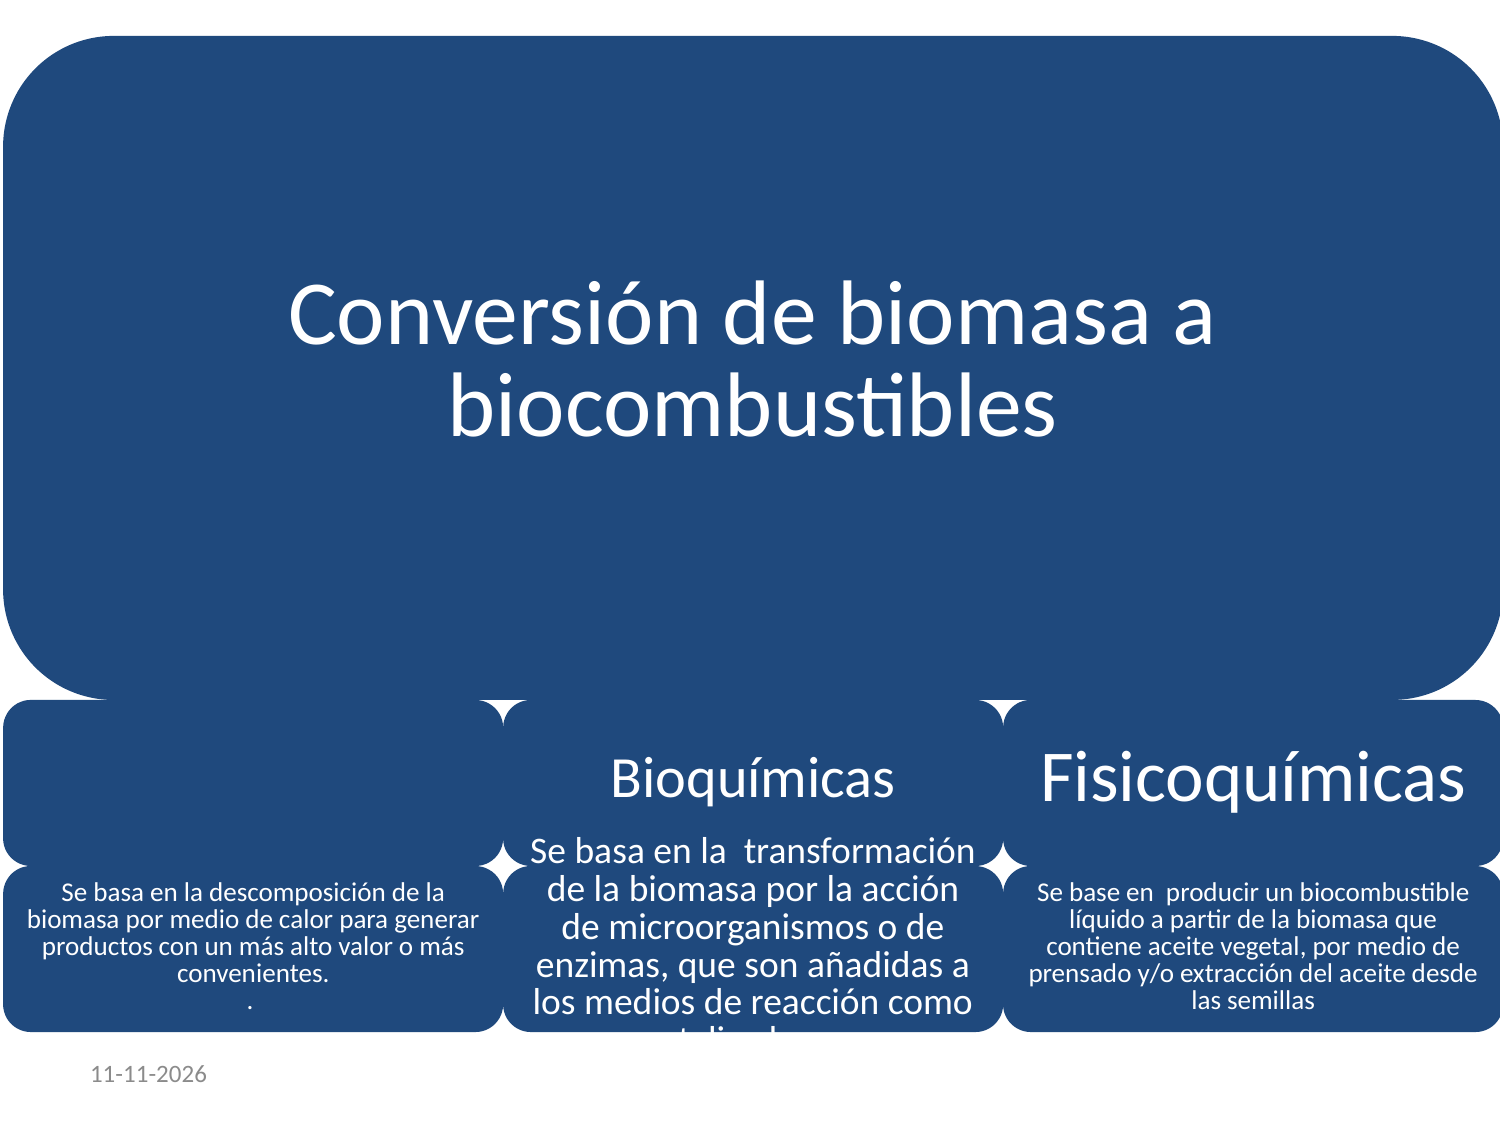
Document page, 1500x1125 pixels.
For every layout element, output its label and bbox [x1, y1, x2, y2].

slide_number [75, 1042, 425, 1103]
text_box [2, 35, 1500, 1033]
